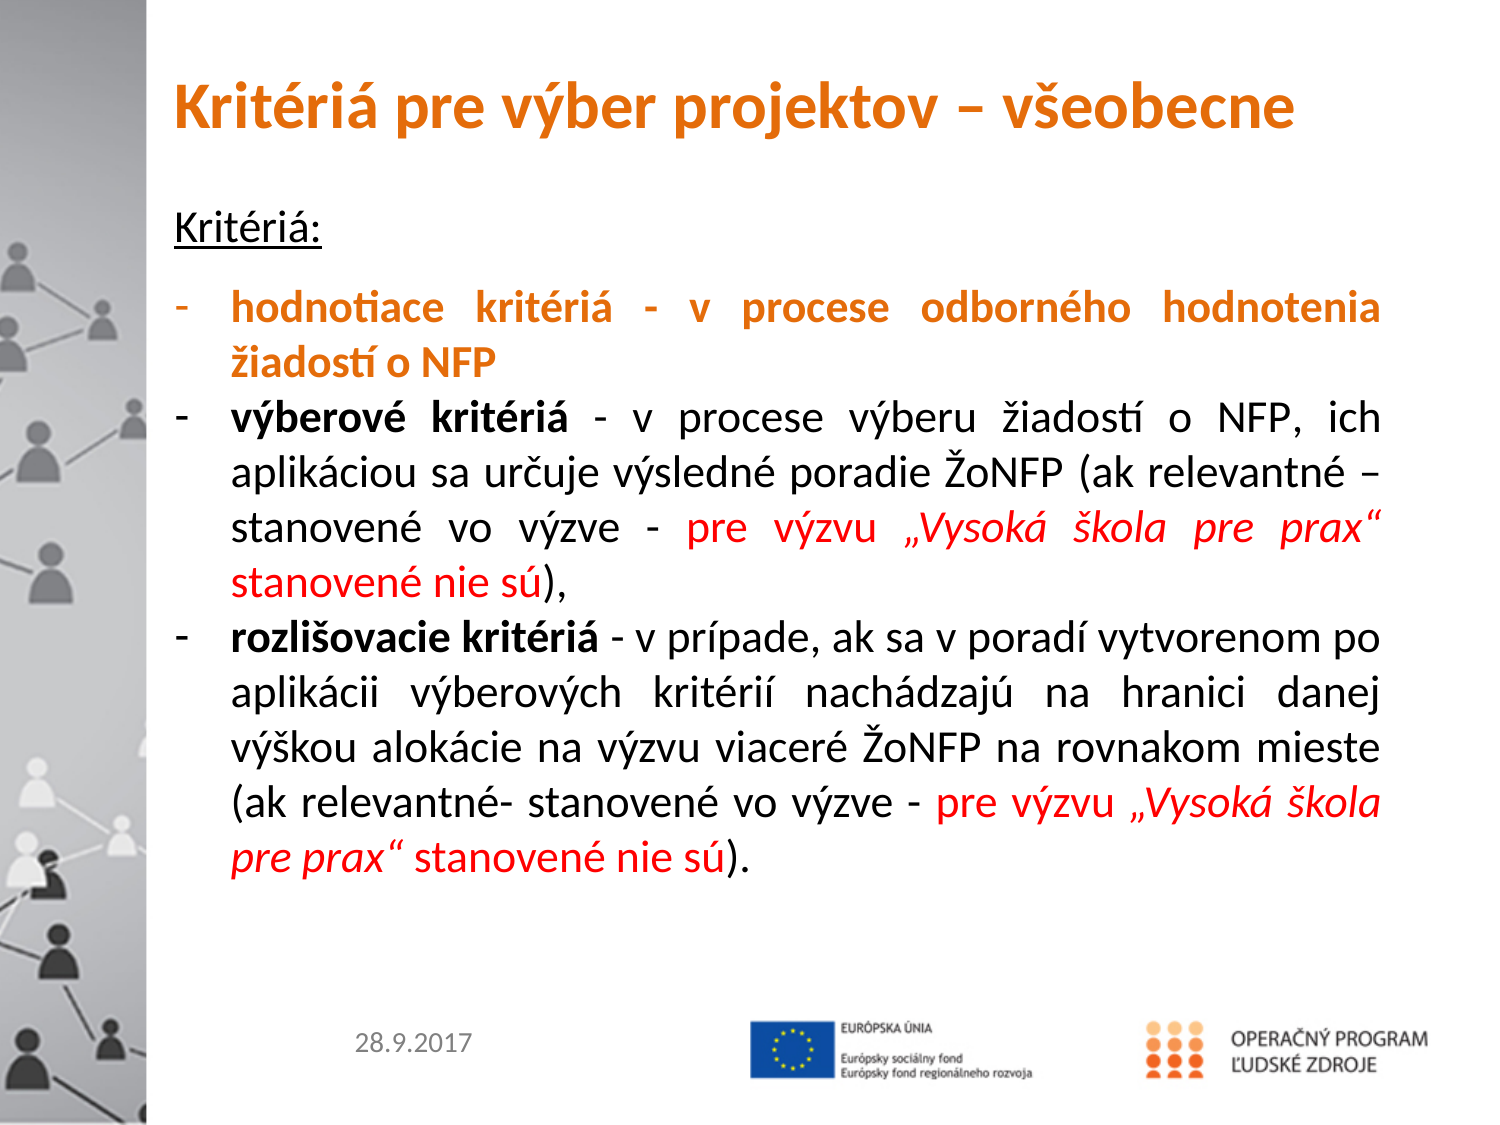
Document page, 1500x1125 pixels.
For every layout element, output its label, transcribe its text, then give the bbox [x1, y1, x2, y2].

list Kritériá pre výber projektov – všeobecne Kritériá: hodnotiace kritériá - v procese odborného hodnotenia žiadostí o NFP výberové kritériá - v procese výberu žiadostí o NFP, ich aplikáciou sa určuje výsledné poradie ŽoNFP (ak relevantné – stanovené vo výzve - pre výzvu „Vysoká škola pre prax“ stanovené nie sú), rozlišovacie kritériá - v prípade, ak sa v poradí vytvorenom po aplikácii výberových kritérií nachádzajú na hranici danej výškou alokácie na výzvu viaceré ŽoNFP na rovnakom mieste (ak relevantné- stanovené vo výzve - pre výzvu „Vysoká škola pre prax“ stanovené nie sú). [159, 54, 1398, 1000]
picture [0, 0, 1500, 1125]
text_box 28.9.2017 [171, 1015, 488, 1066]
